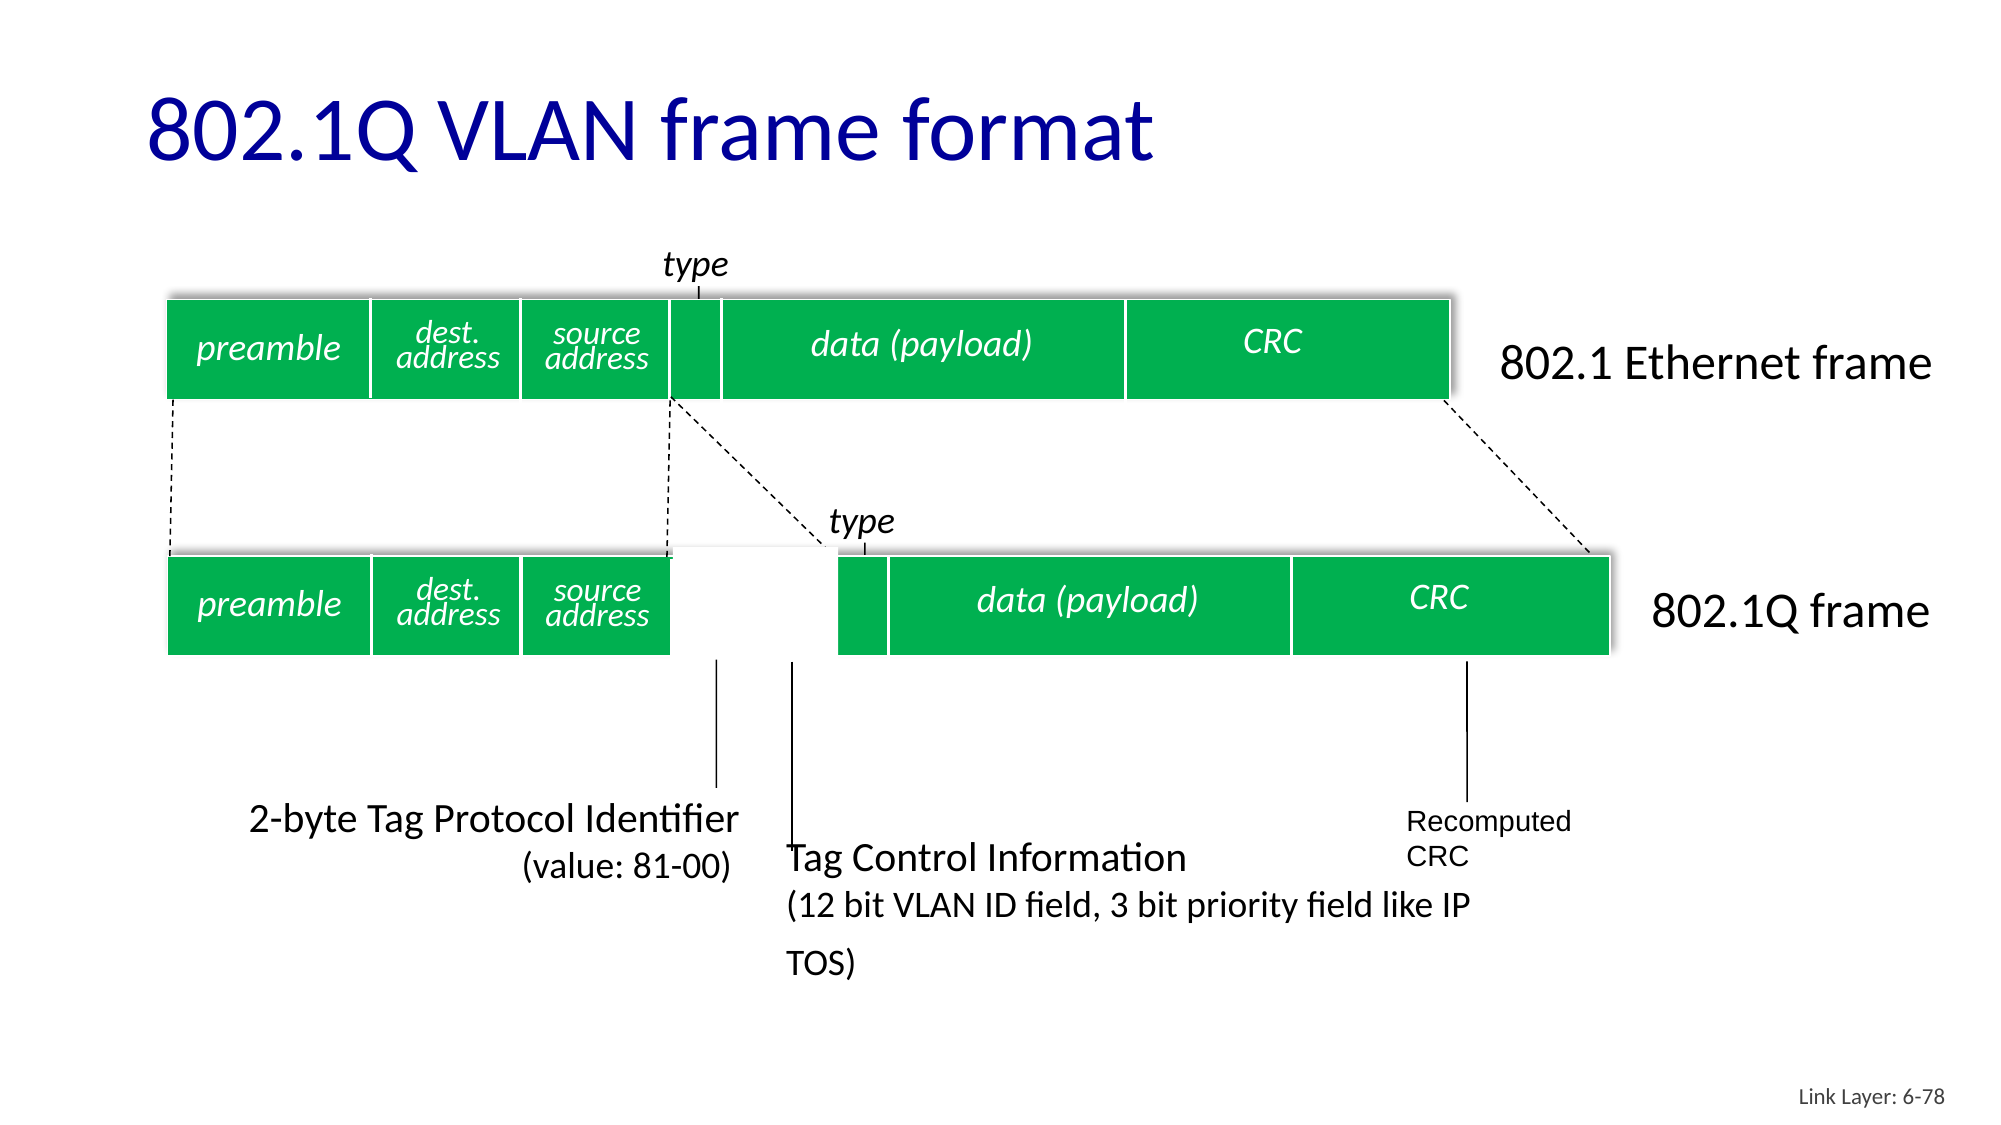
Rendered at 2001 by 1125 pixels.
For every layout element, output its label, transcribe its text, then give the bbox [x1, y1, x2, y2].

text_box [159, 231, 1450, 396]
text_box Tag Control Information (12 bit VLAN ID field, 3 bit priority field like IP TOS) [771, 822, 1562, 993]
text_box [159, 396, 1948, 670]
title 802.1Q VLAN frame format [131, 57, 1857, 205]
text_box 2-byte Tag Protocol Identifier (value: 81-00) [233, 783, 755, 893]
text_box 802.1 Ethernet frame [1484, 321, 1949, 397]
text_box Recomputed CRC [1391, 801, 1596, 881]
slide_number Link Layer: 6-78 [1510, 1065, 1961, 1125]
